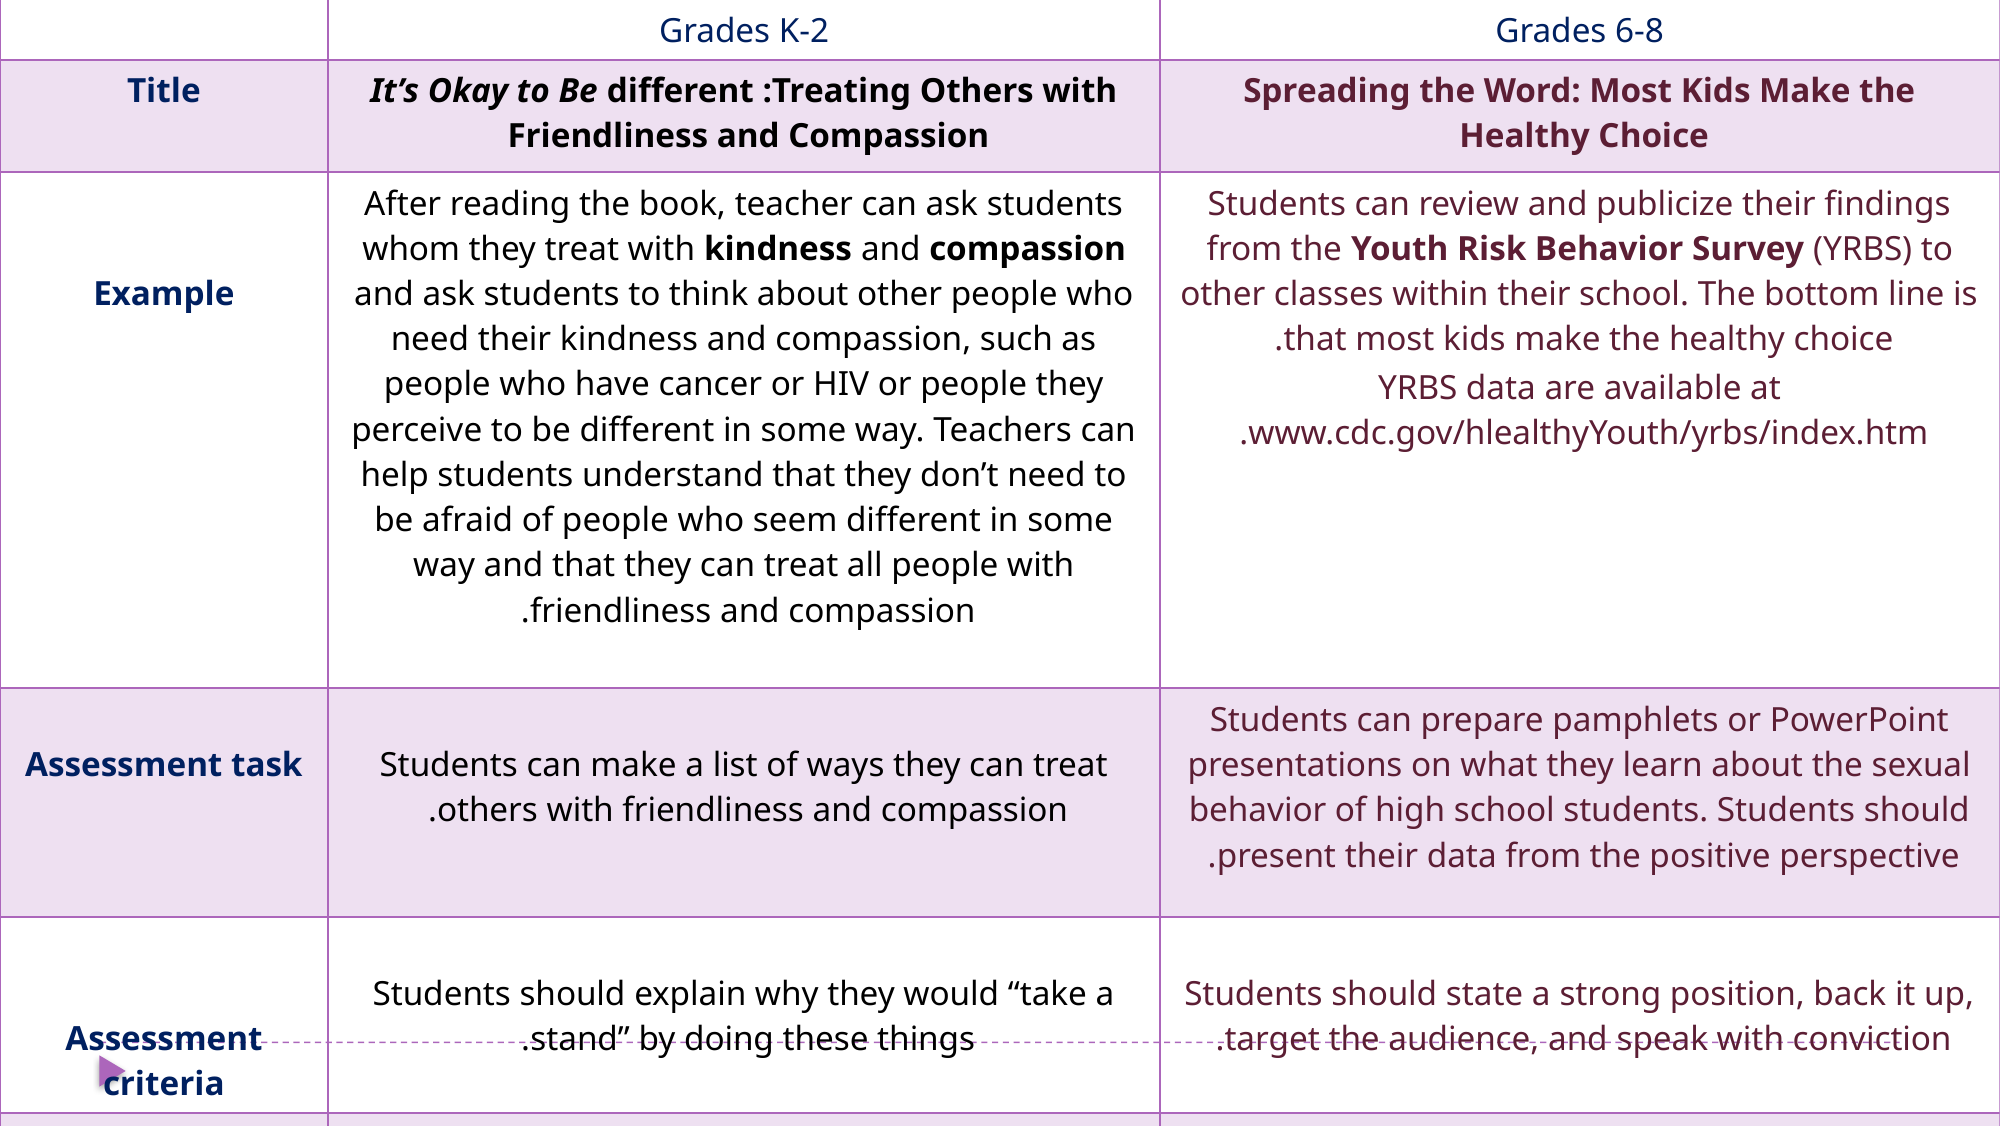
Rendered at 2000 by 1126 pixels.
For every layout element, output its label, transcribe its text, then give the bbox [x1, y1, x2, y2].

table_cell Constructs [1, 1114, 327, 1126]
table_header Grades K-2 [329, 0, 1159, 59]
table_header Grades 6-8 [1161, 0, 1999, 59]
table_cell Students should state a strong position, back it up, target the audience, and speak with conviction. [1161, 918, 1999, 1112]
table_cell Subjective norms. [329, 1114, 1159, 1126]
table_cell Students can prepare pamphlets or PowerPoint presentations on what they learn about the sexual behavior of high school students. Students should present their data from the positive perspective. [1161, 689, 1999, 916]
table_cell Assessment task [1, 689, 327, 916]
table_cell Students should explain why they would “take a stand” by doing these things. [329, 918, 1159, 1112]
table_cell It’s Okay to Be different :Treating Others with Friendliness and Compassion [329, 61, 1159, 171]
table_cell Title [1, 61, 327, 171]
table_header [1, 0, 327, 59]
table_cell Example [1, 173, 327, 687]
table_cell Subjective norms [1161, 1114, 1999, 1126]
table_cell Spreading the Word: Most Kids Make the Healthy Choice [1161, 61, 1999, 171]
table_cell After reading the book, teacher can ask students whom they treat with kindness and compassion and ask students to think about other people who need their kindness and compassion, such as people who have cancer or HIV or people they perceive to be different in some way. Teachers can help students understand that they don’t need to be afraid of people who seem different in some way and that they can treat all people with friendliness and compassion. [329, 173, 1159, 687]
table_cell Students can make a list of ways they can treat others with friendliness and compassion. [329, 689, 1159, 916]
table_cell Students can review and publicize their findings from the Youth Risk Behavior Survey (YRBS) to other classes within their school. The bottom line is that most kids make the healthy choice. YRBS data are available at www.cdc.gov/hlealthyYouth/yrbs/index.htm. [1161, 173, 1999, 687]
table_cell Assessment criteria [1, 918, 327, 1112]
